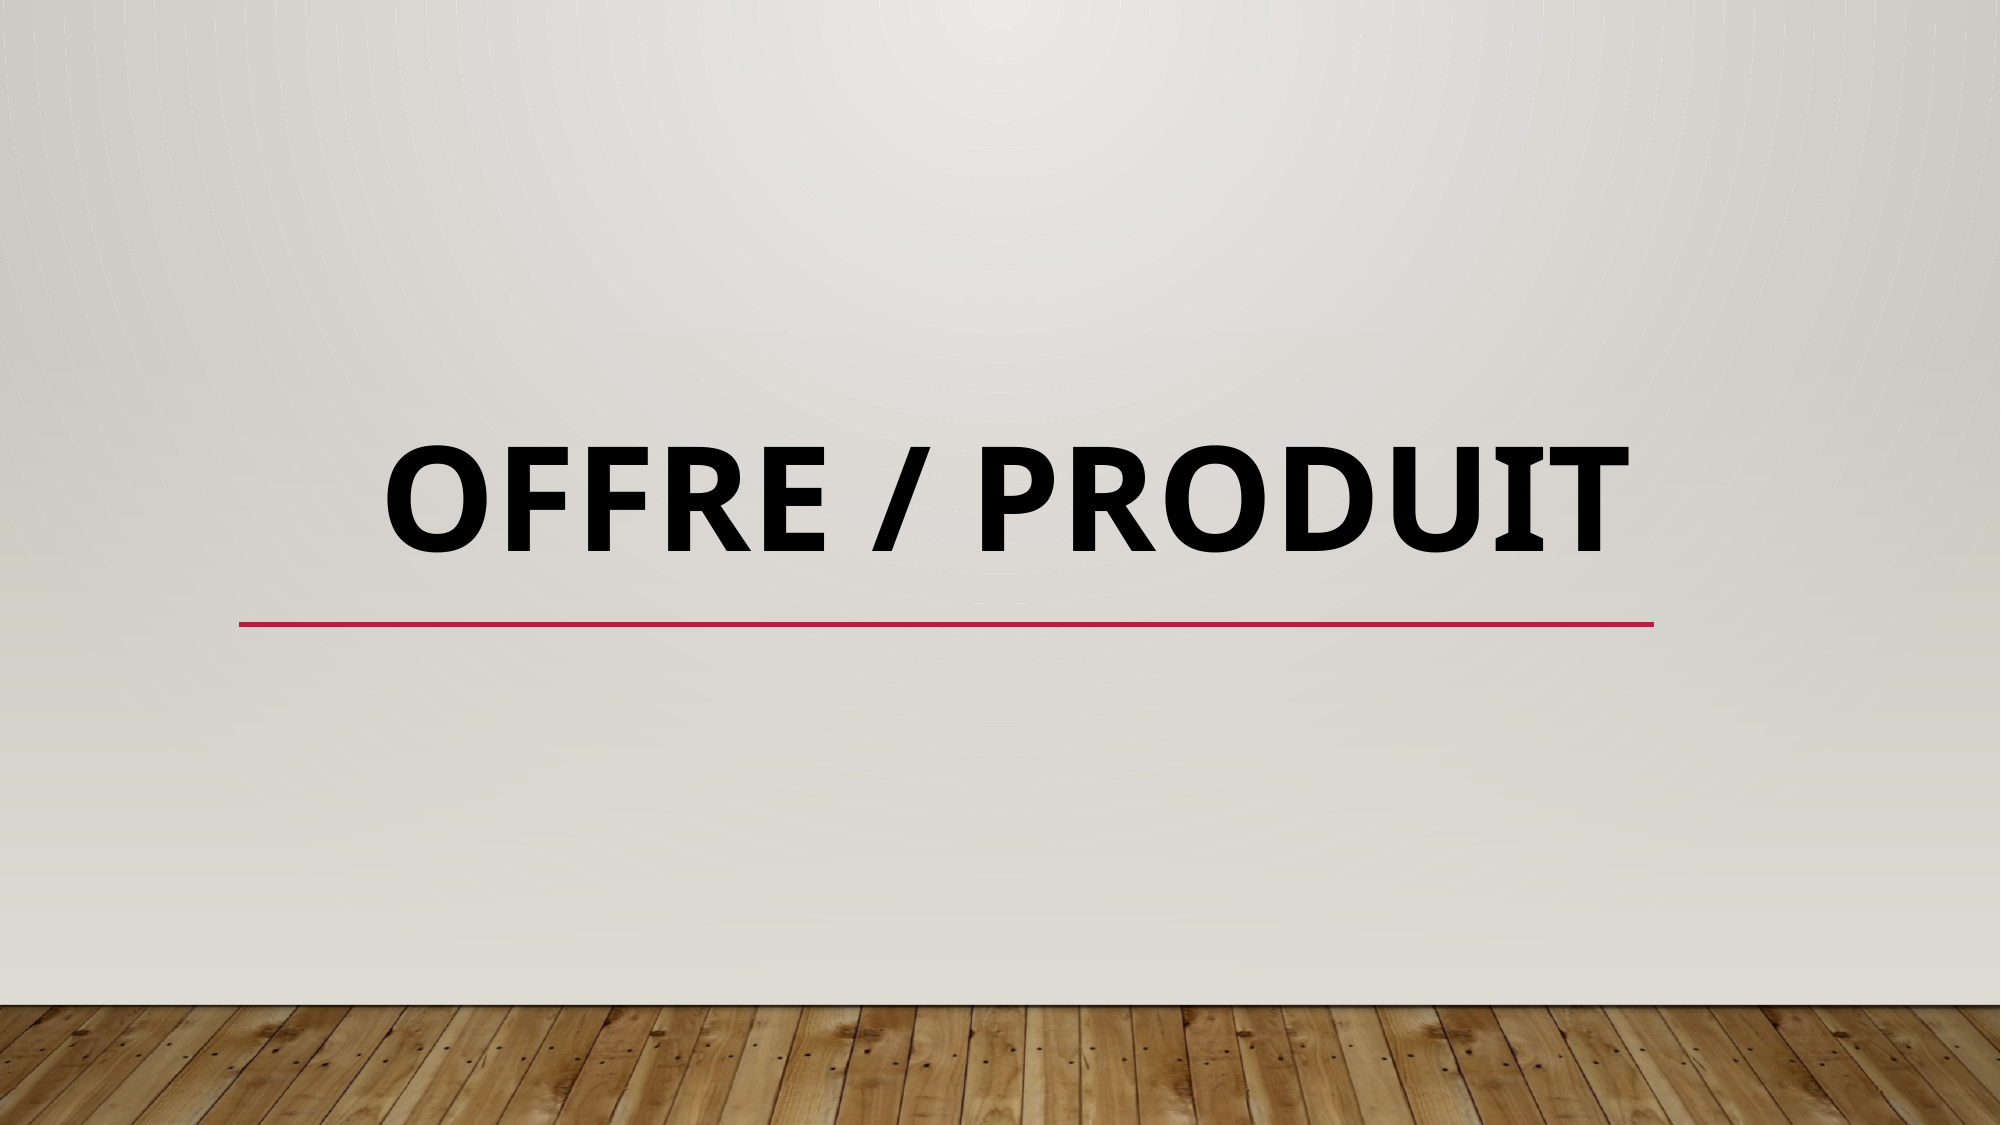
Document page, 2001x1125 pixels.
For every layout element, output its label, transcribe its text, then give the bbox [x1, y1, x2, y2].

title OFFRE / PRODUIT [136, 263, 1862, 591]
picture [0, 1005, 2000, 1125]
